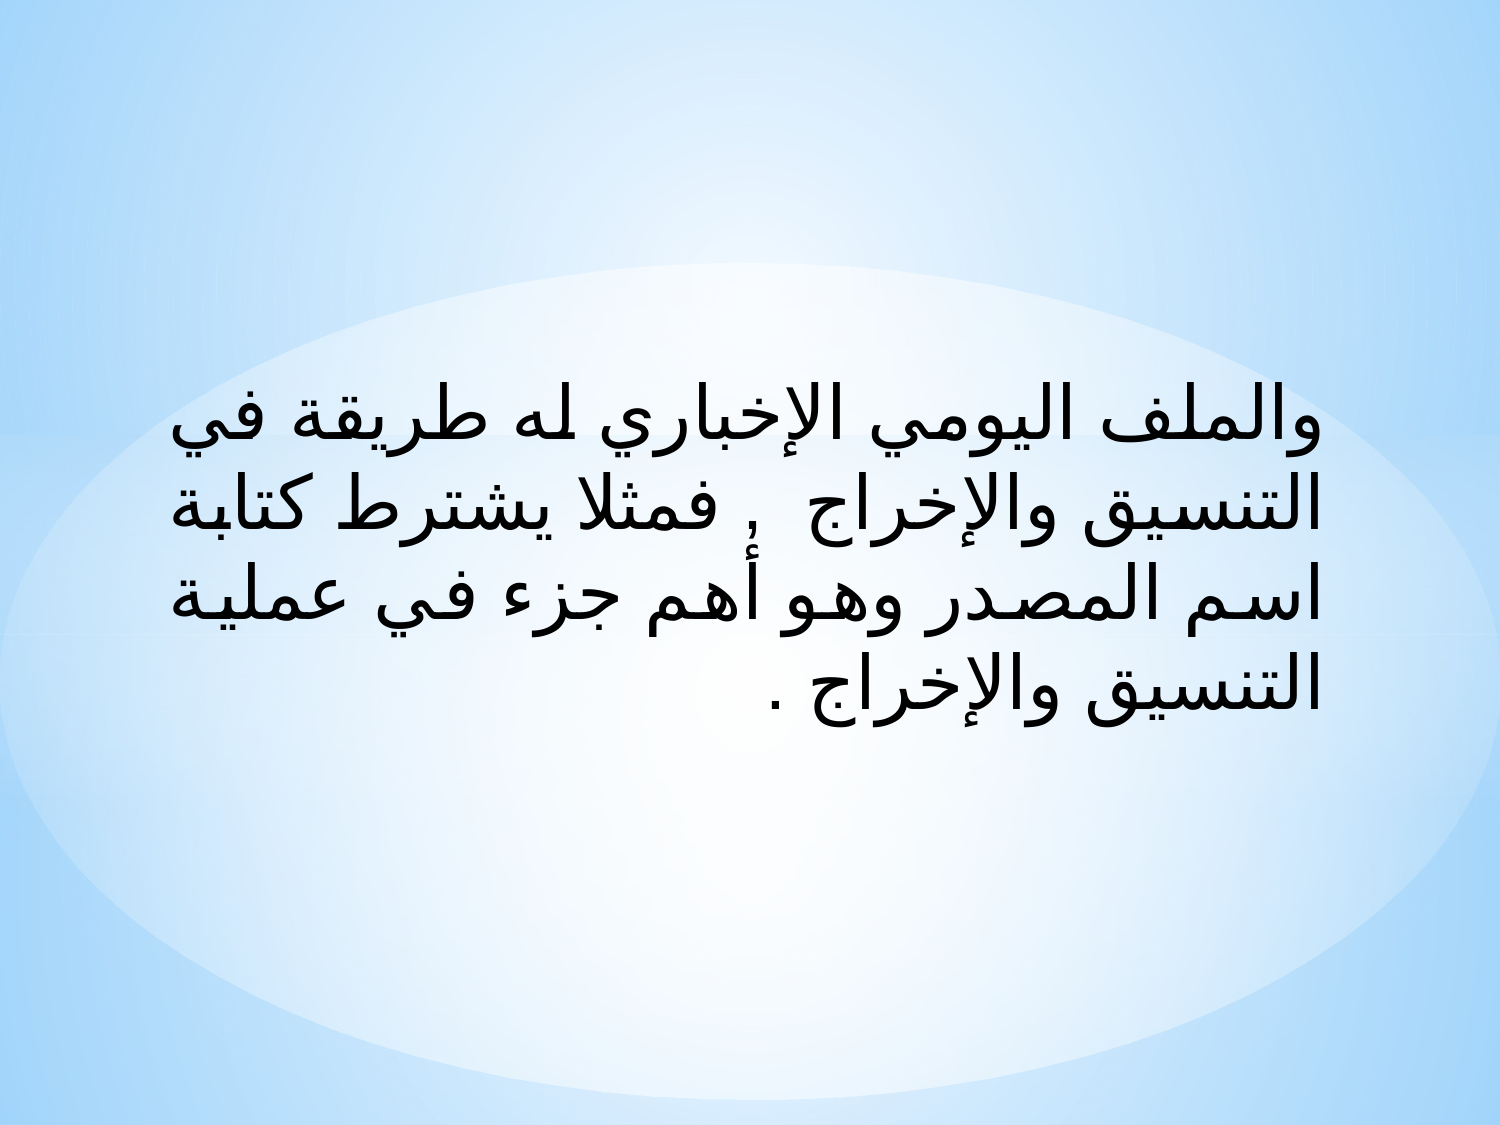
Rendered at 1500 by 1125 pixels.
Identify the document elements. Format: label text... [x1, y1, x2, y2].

text_box والملف اليومي الإخباري له طريقة في التنسيق والإخراج , فمثلا يشترط كتابة اسم المصدر وهو أهم جزء في عملية التنسيق والإخراج . [153, 357, 1341, 733]
